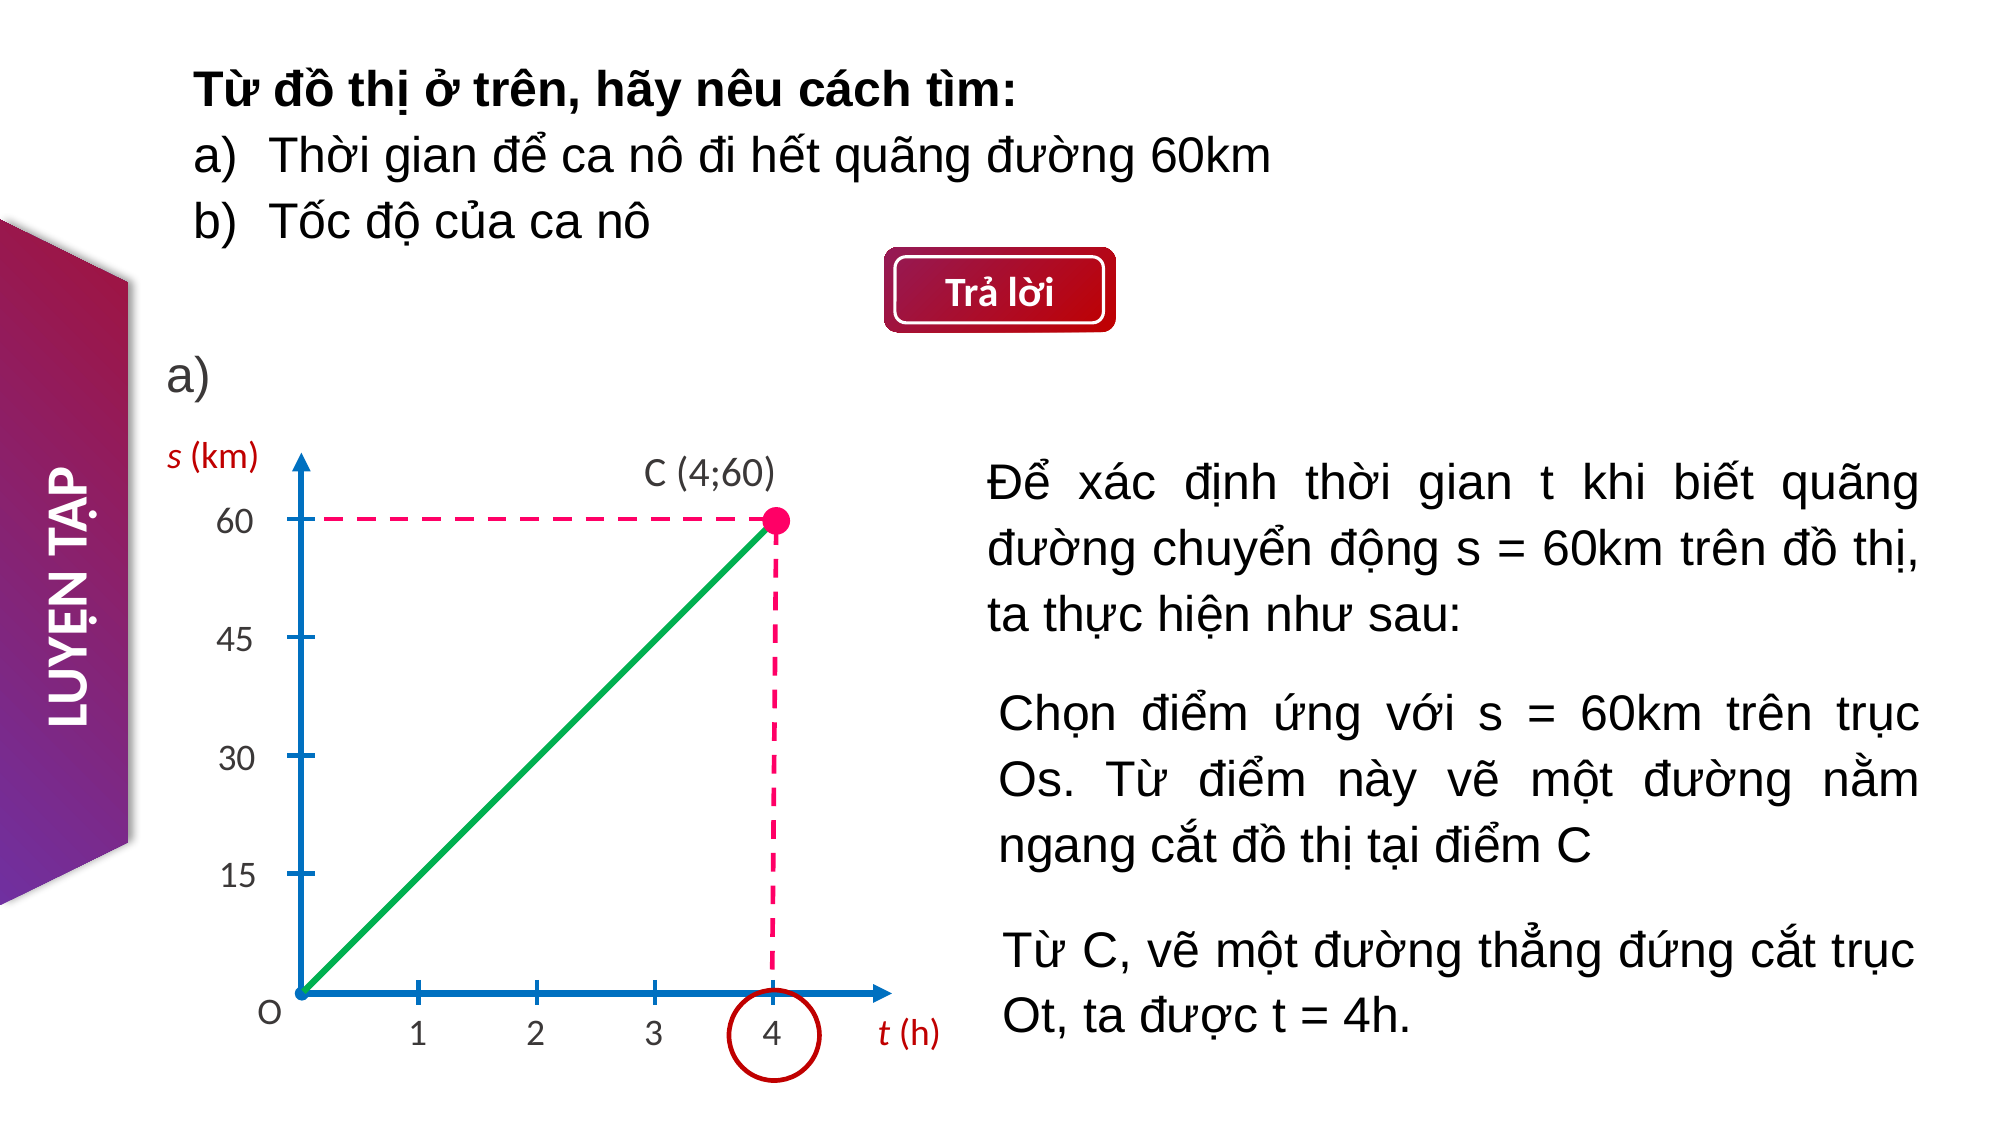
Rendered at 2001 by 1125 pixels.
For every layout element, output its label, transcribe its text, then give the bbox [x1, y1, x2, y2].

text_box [884, 247, 1116, 333]
text_box Để xác định thời gian t khi biết quãng đường chuyển động s = 60km trên đồ thị, ta thực hiện như sau: [973, 436, 1936, 649]
text_box Từ đồ thị ở trên, hãy nêu cách tìm: Thời gian để ca nô đi hết quãng đường 60km Tốc độ của ca nô [178, 43, 2000, 256]
text_box Từ C, vẽ một đường thẳng đứng cắt trục Ot, ta được t = 4h. [988, 903, 1932, 1051]
text_box [736, 1062, 812, 1082]
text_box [152, 423, 973, 1062]
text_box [0, 219, 128, 906]
text_box a) [152, 335, 312, 410]
text_box Chọn điểm ứng với s = 60km trên trục Os. Từ điểm này vẽ một đường nằm ngang cắt đồ thị tại điểm C [983, 667, 1936, 881]
